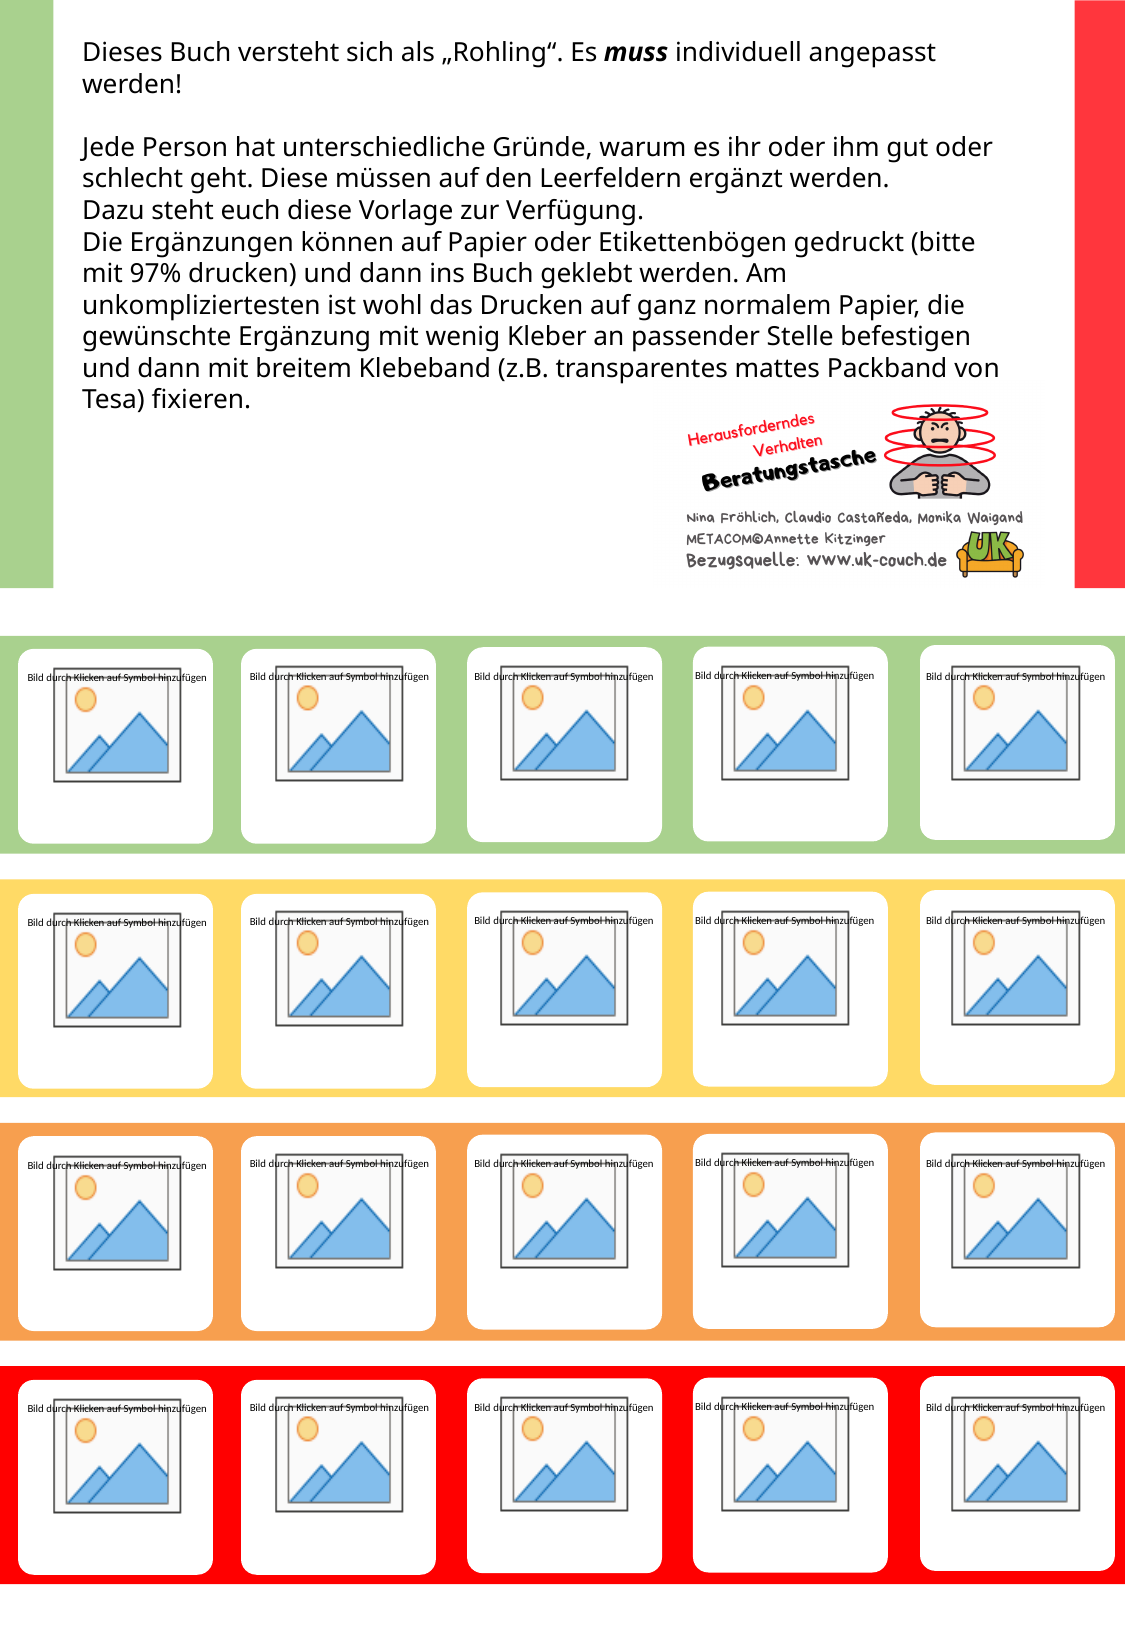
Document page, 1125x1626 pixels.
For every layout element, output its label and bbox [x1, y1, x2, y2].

picture [947, 906, 1085, 1032]
picture [49, 1151, 186, 1276]
picture [49, 663, 186, 788]
picture [717, 1392, 854, 1517]
picture [271, 906, 408, 1032]
picture [496, 661, 633, 786]
picture [271, 1392, 408, 1518]
picture [947, 661, 1085, 786]
picture [947, 1149, 1085, 1274]
picture [49, 1394, 186, 1519]
picture [653, 380, 1045, 588]
picture [271, 1149, 408, 1274]
picture [717, 906, 854, 1031]
picture [717, 1148, 854, 1273]
picture [496, 906, 633, 1032]
picture [496, 1392, 633, 1517]
picture [49, 908, 186, 1033]
picture [496, 1149, 633, 1274]
picture [717, 661, 854, 786]
picture [271, 661, 408, 787]
picture [947, 1392, 1085, 1517]
